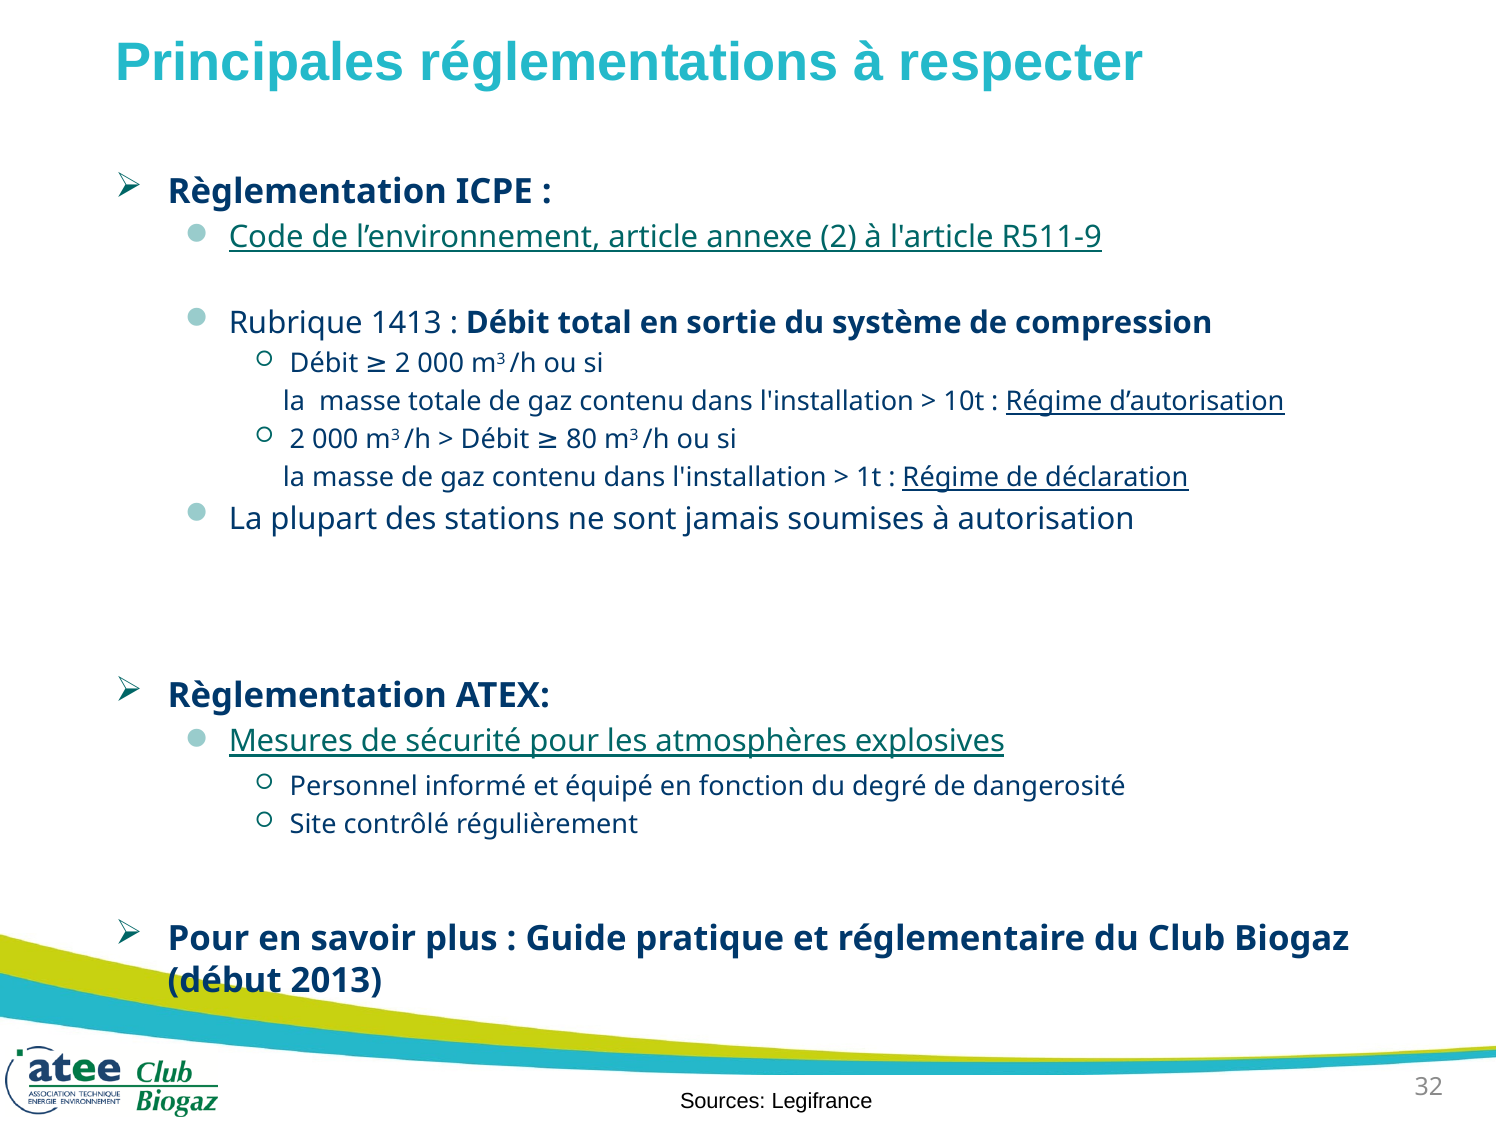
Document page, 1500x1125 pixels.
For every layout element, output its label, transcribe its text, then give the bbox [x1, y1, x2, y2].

list Règlementation ICPE : Code de l’environnement, article annexe (2) à l'article R511-9 Rubrique 1413 : Débit total en sortie du système de compression Débit ≥ 2 000 m3 /h ou si la masse totale de gaz contenu dans l'installation > 10t : Régime d’autorisation 2 000 m3 /h > Débit ≥ 80 m3 /h ou si la masse de gaz contenu dans l'installation > 1t : Régime de déclaration La plupart des stations ne sont jamais soumises à autorisation Règlementation ATEX: Mesures de sécurité pour les atmosphères explosives Personnel informé et équipé en fonction du degré de dangerosité Site contrôlé régulièrement Pour en savoir plus : Guide pratique et réglementaire du Club Biogaz (début 2013) [100, 160, 1448, 1012]
title Principales réglementations à respecter [100, 18, 1448, 113]
text_box Sources: Legifrance [336, 1079, 1217, 1121]
picture [0, 933, 1496, 1117]
